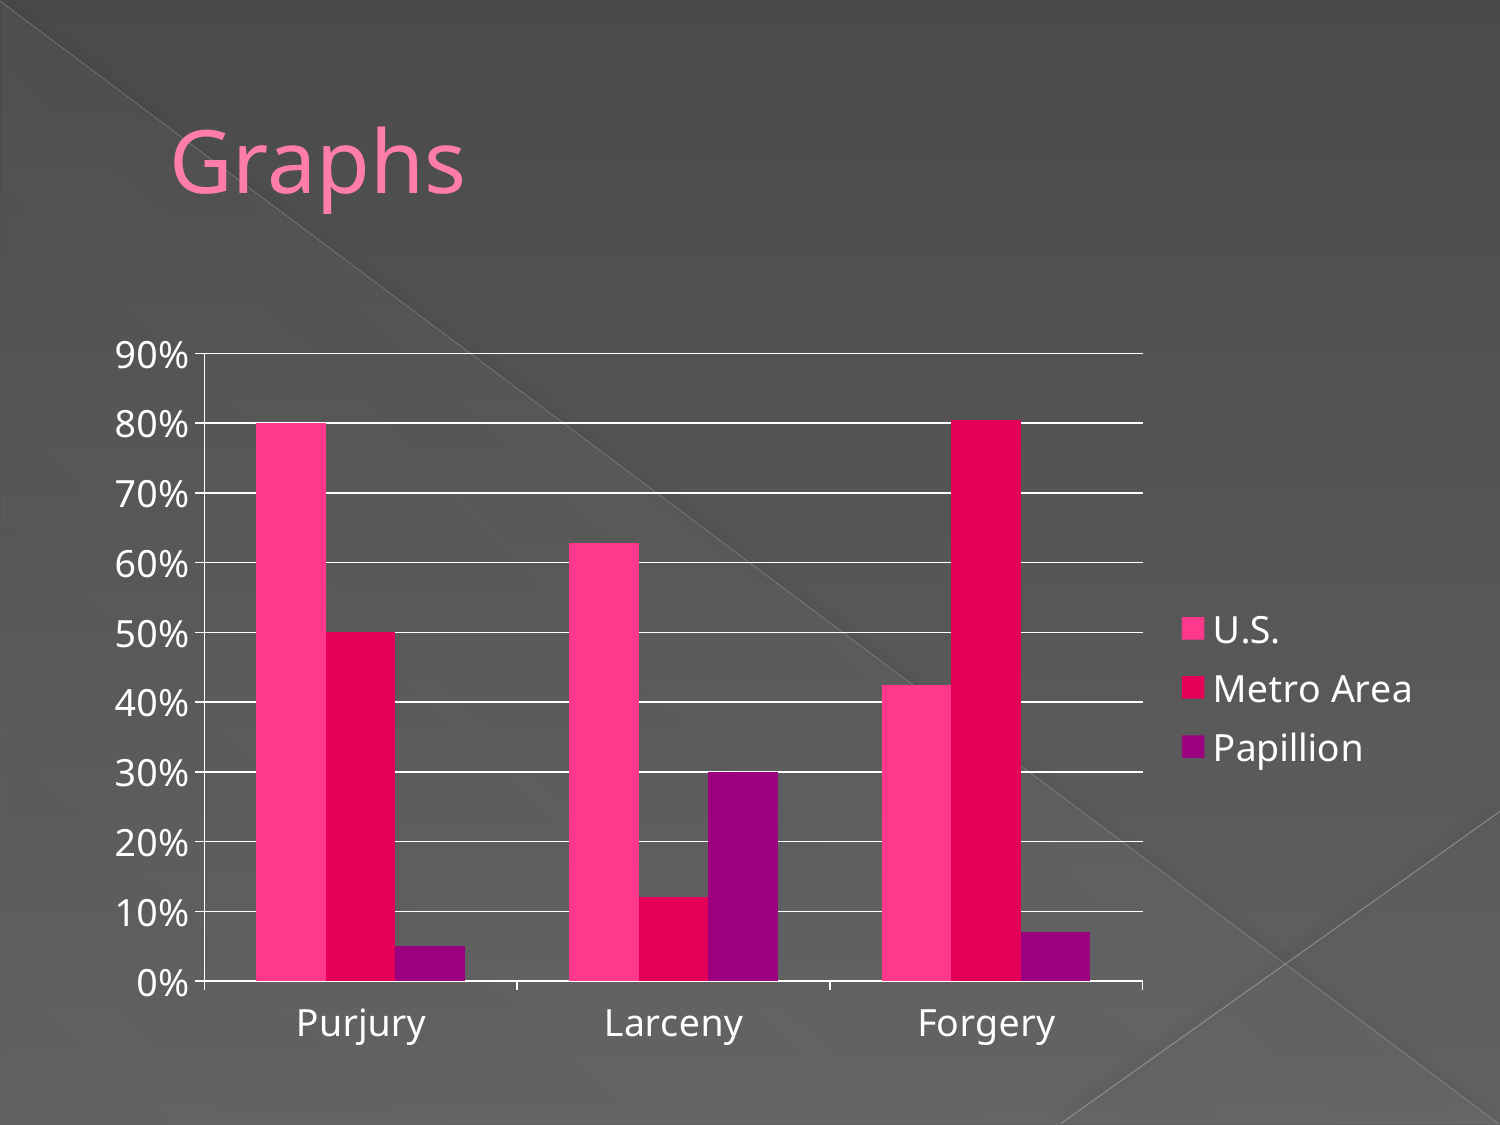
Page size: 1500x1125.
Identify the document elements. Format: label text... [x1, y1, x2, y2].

chart [87, 312, 1438, 1063]
title Graphs [75, 43, 1425, 274]
